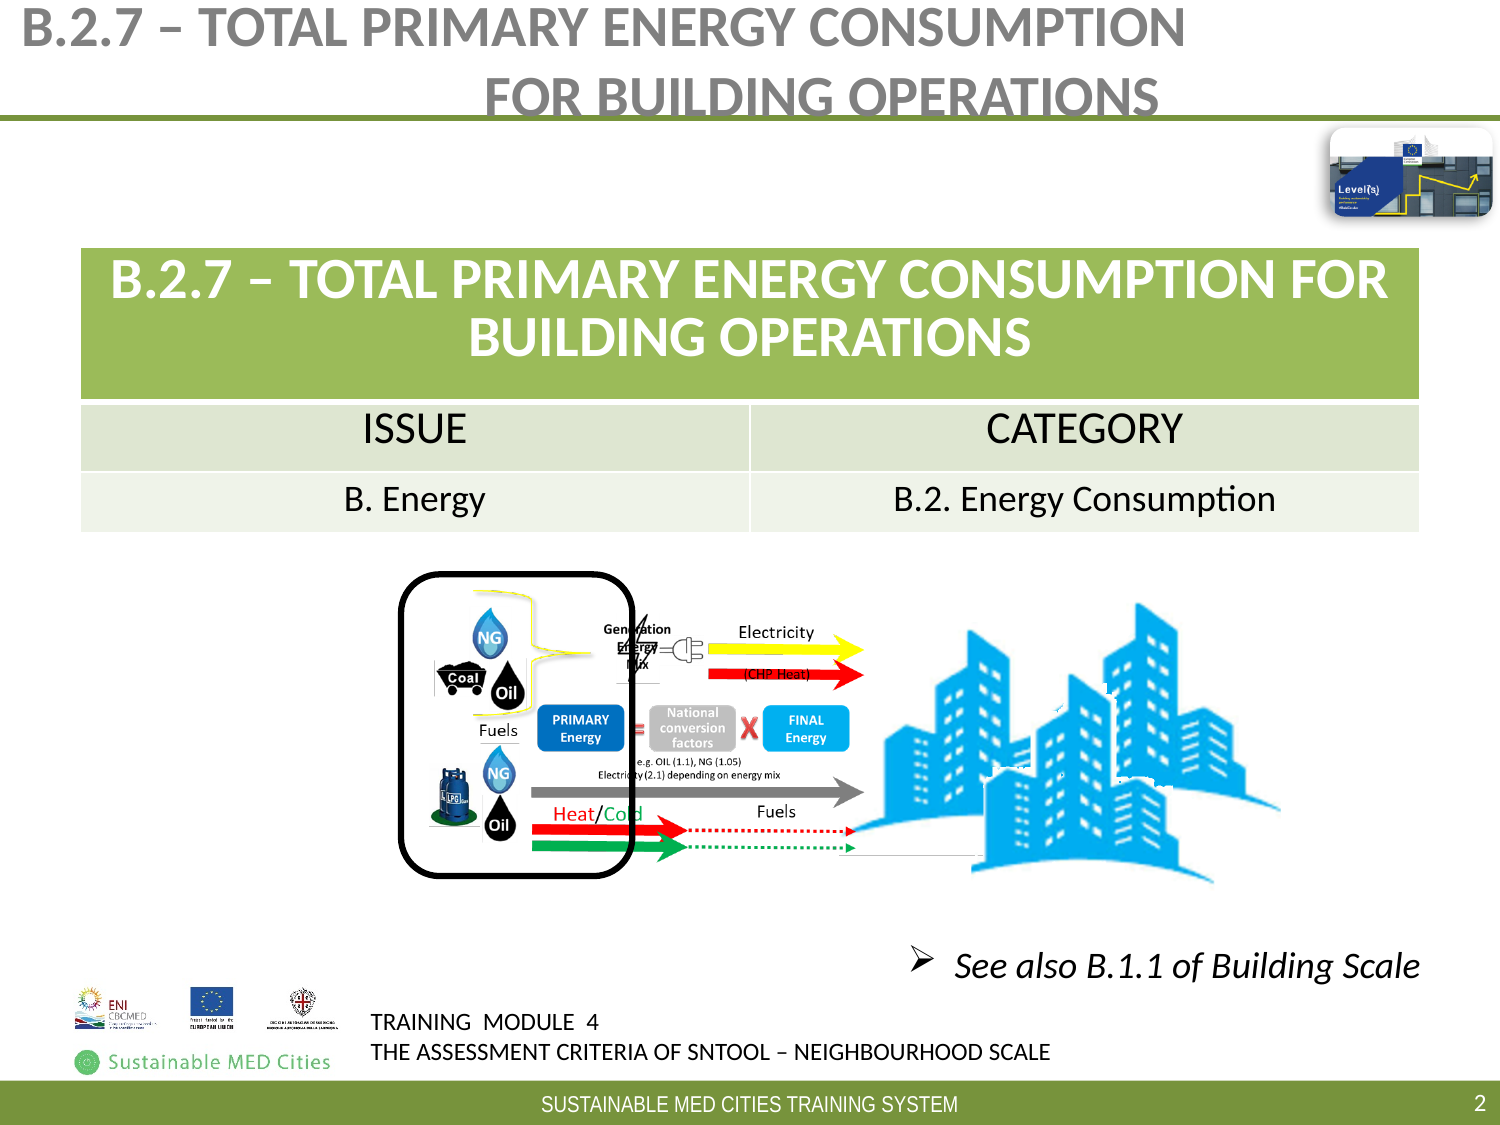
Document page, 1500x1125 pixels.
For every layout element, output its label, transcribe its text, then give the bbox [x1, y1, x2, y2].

text_box See also Β.1.1 of Building Scale [892, 933, 1436, 994]
slide_number 2 [1151, 1071, 1500, 1125]
title B.2.7 – TOTAL PRIMARY ENERGY CONSUMPTION FOR BUILDING OPERATIONS [0, 0, 1500, 117]
table_cell CATEGORY [751, 405, 1419, 471]
table_cell B.2. Energy Consumption [751, 473, 1419, 532]
table_cell B. Energy [81, 473, 749, 532]
picture [1329, 127, 1493, 217]
text_box [398, 572, 625, 876]
table_header B.2.7 – TOTAL PRIMARY ENERGY CONSUMPTION FOR BUILDING OPERATIONS [81, 248, 1419, 399]
table_cell ISSUE [81, 405, 749, 471]
picture [62, 978, 356, 1080]
picture [429, 587, 1282, 897]
